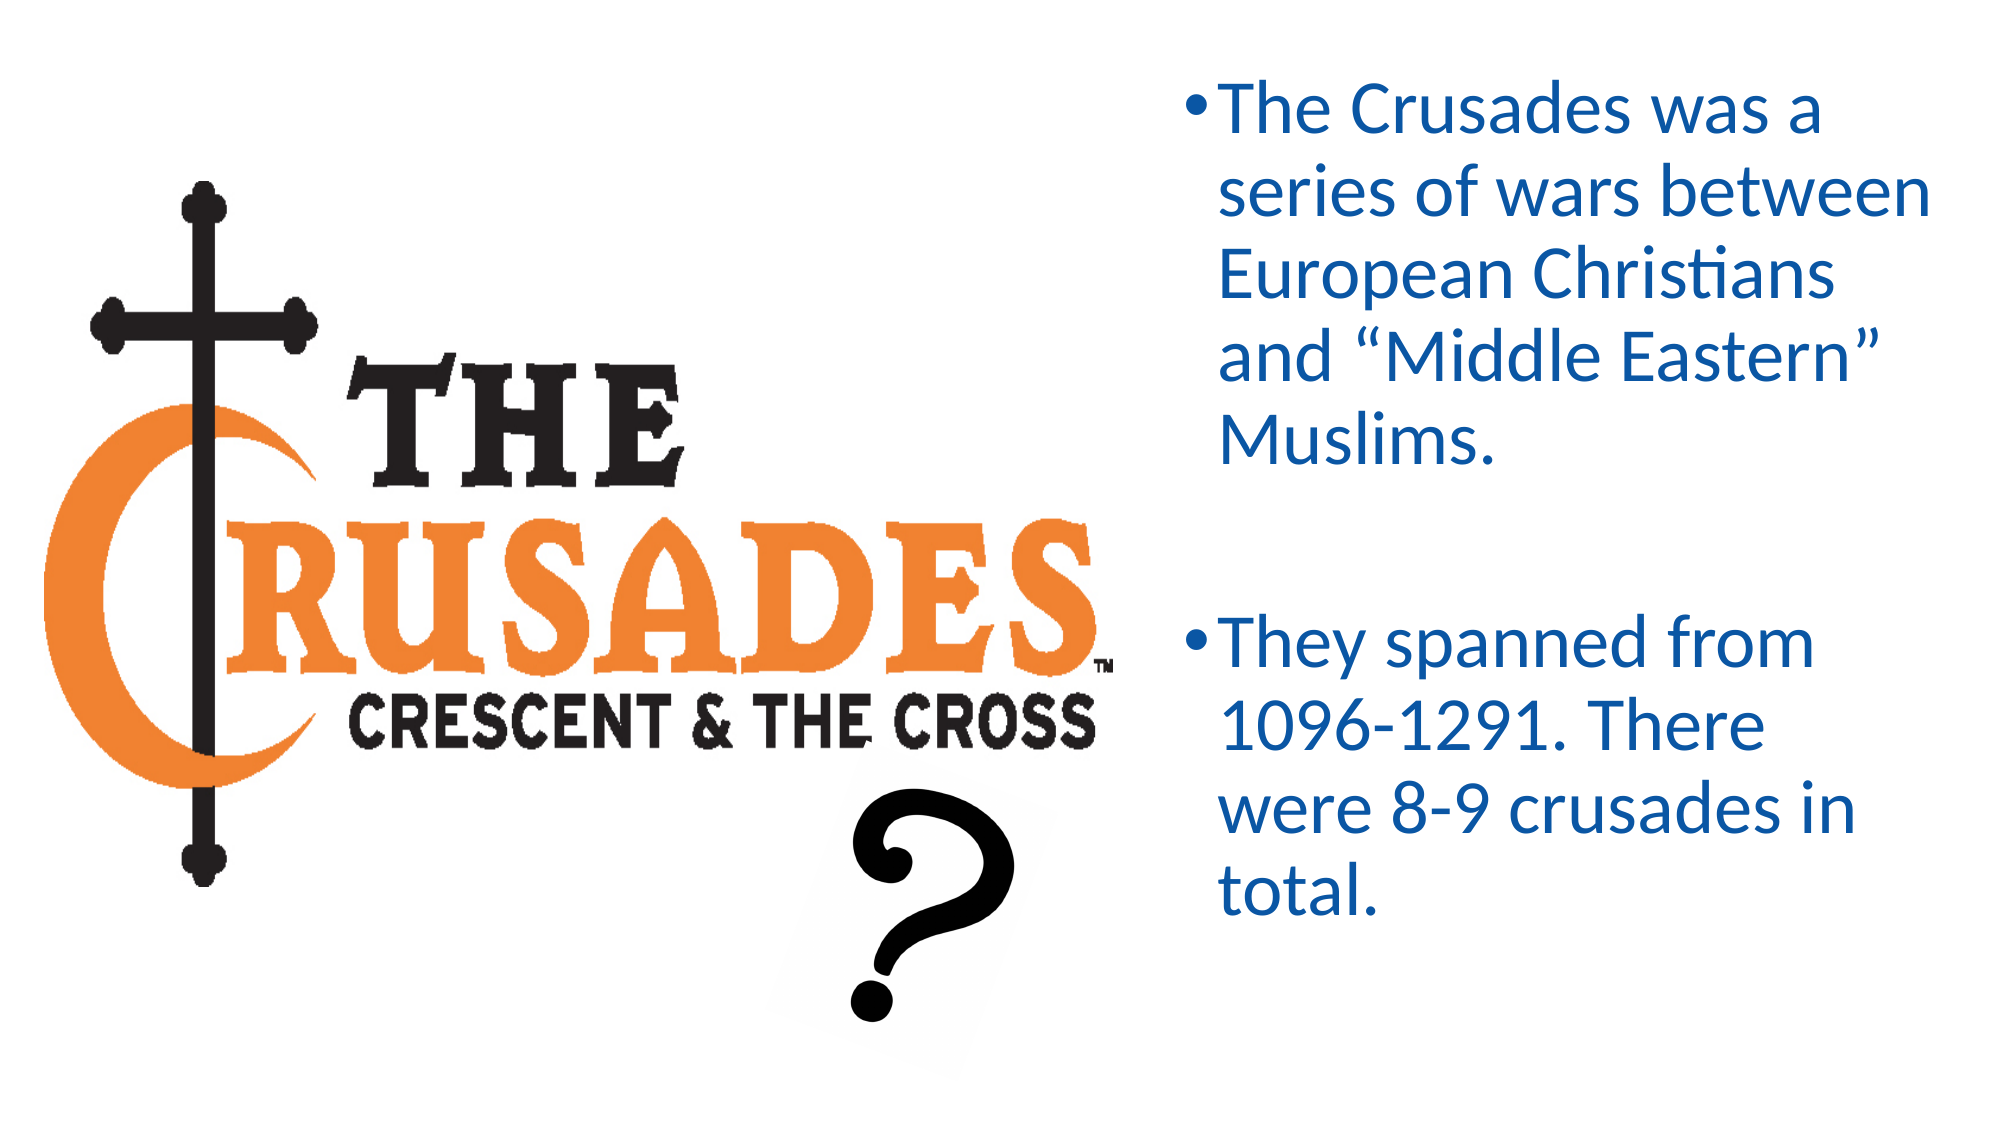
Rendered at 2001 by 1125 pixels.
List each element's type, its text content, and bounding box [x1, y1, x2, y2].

list The Crusades was a series of wars between European Christians and “Middle Eastern” Muslims. They spanned from 1096-1291. There were 8-9 crusades in total. [1168, 59, 1954, 1009]
picture [766, 767, 1030, 1080]
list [44, 181, 1113, 887]
